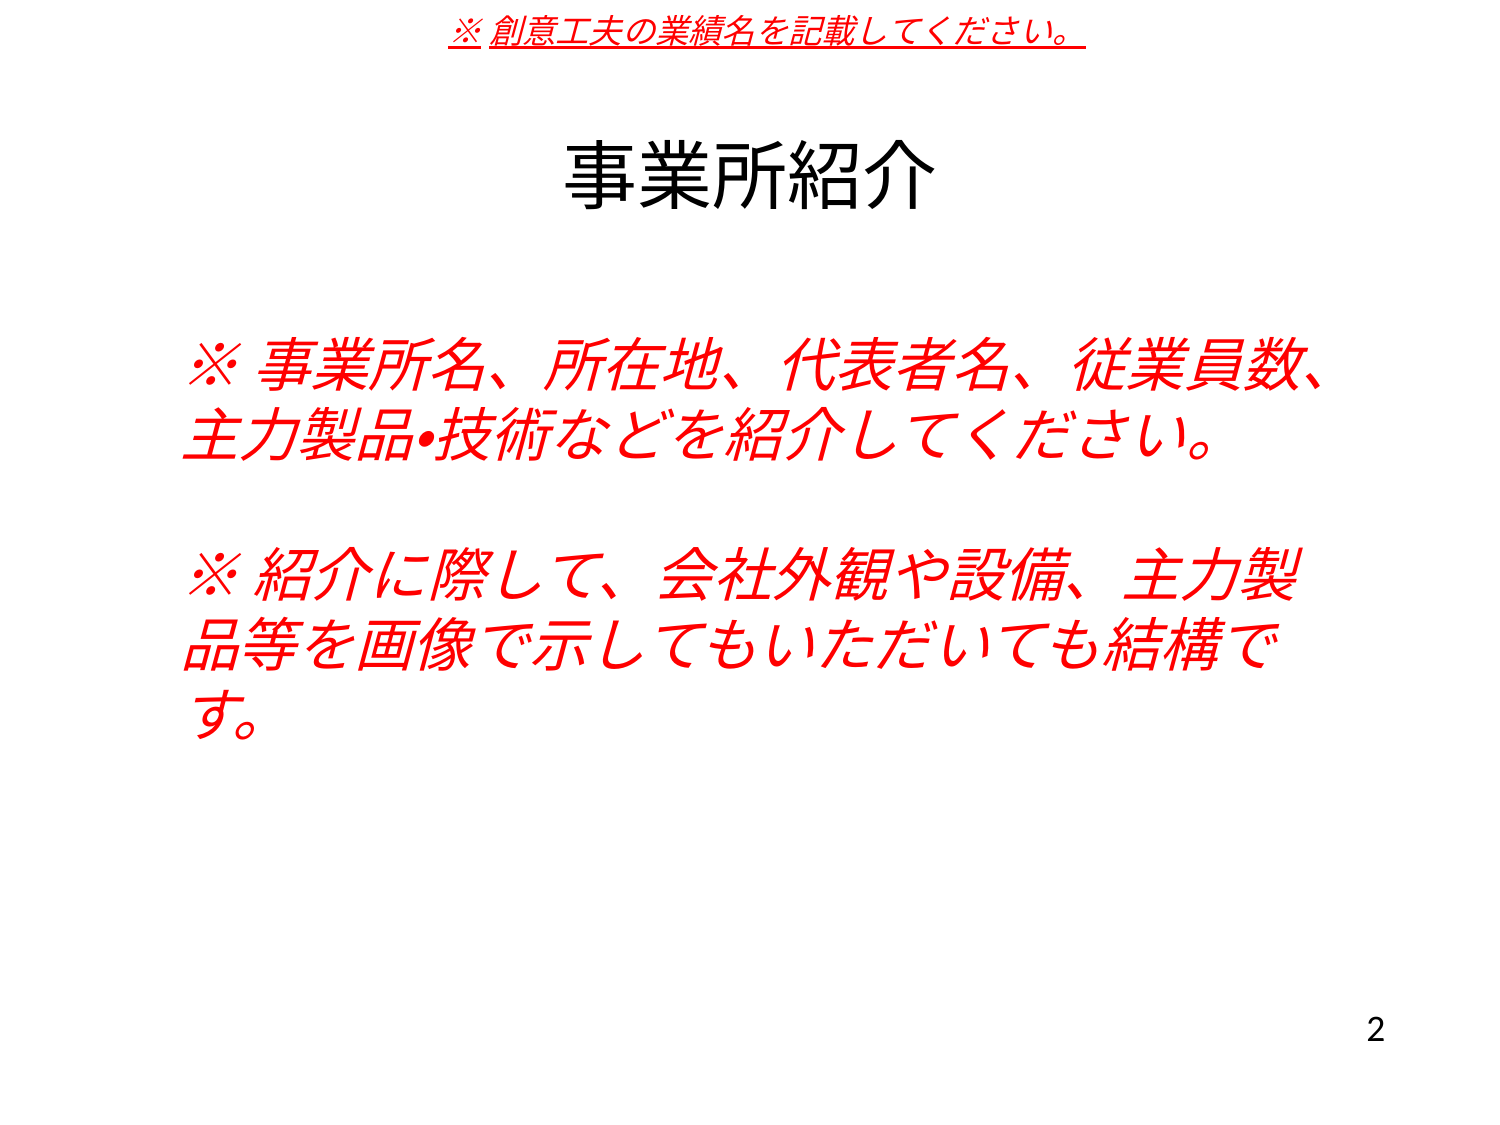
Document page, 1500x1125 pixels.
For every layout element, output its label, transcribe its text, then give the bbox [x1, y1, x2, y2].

text_box 2 [1327, 986, 1425, 1067]
text_box ※事業所名、所在地、代表者名、従業員数、主力製品・技術などを紹介してください。 ※紹介に際して、会社外観や設備、主力製品等を画像で示してもいただいても結構です。 [163, 318, 1342, 701]
title 事業所紹介 [75, 79, 1425, 268]
text_box ※創意工夫の業績名を記載してください。 [416, 0, 1085, 62]
